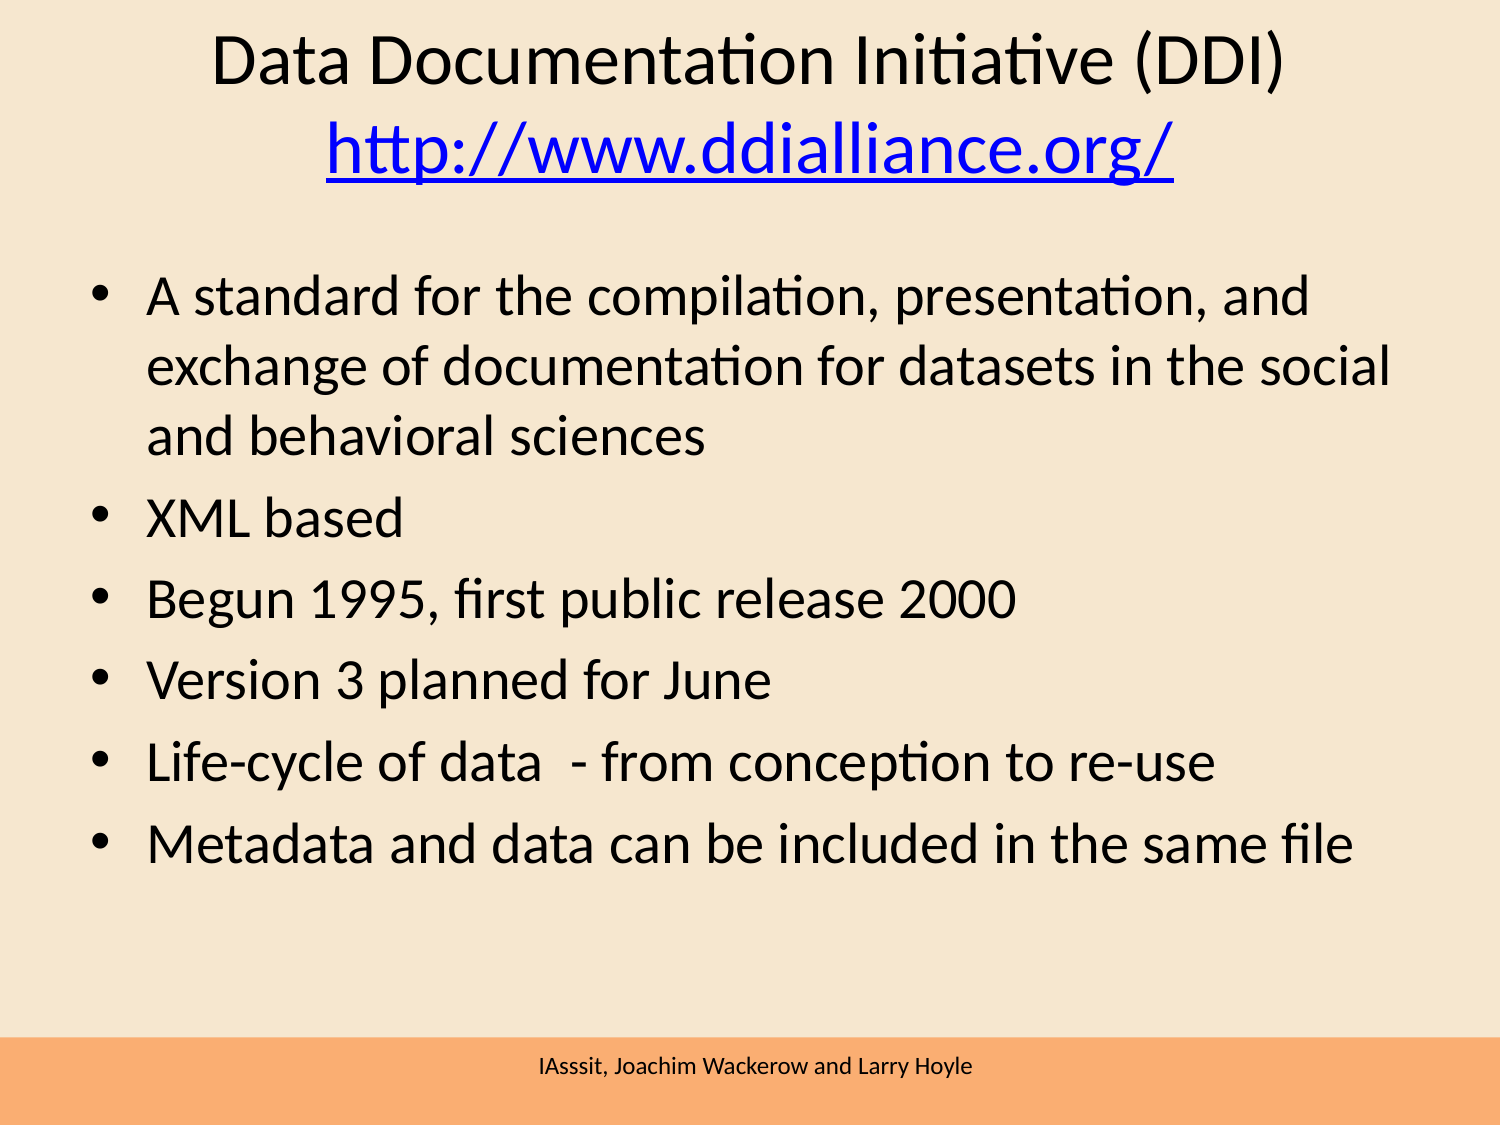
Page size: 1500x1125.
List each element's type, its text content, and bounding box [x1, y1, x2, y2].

list A standard for the compilation, presentation, and exchange of documentation for datasets in the social and behavioral sciences XML based Begun 1995, first public release 2000 Version 3 planned for June Life-cycle of data - from conception to re-use Metadata and data can be included in the same file [75, 249, 1425, 1005]
title Data Documentation Initiative (DDI) http://www.ddialliance.org/ [75, 0, 1425, 249]
footer IAsssit, Joachim Wackerow and Larry Hoyle [399, 1042, 1113, 1103]
